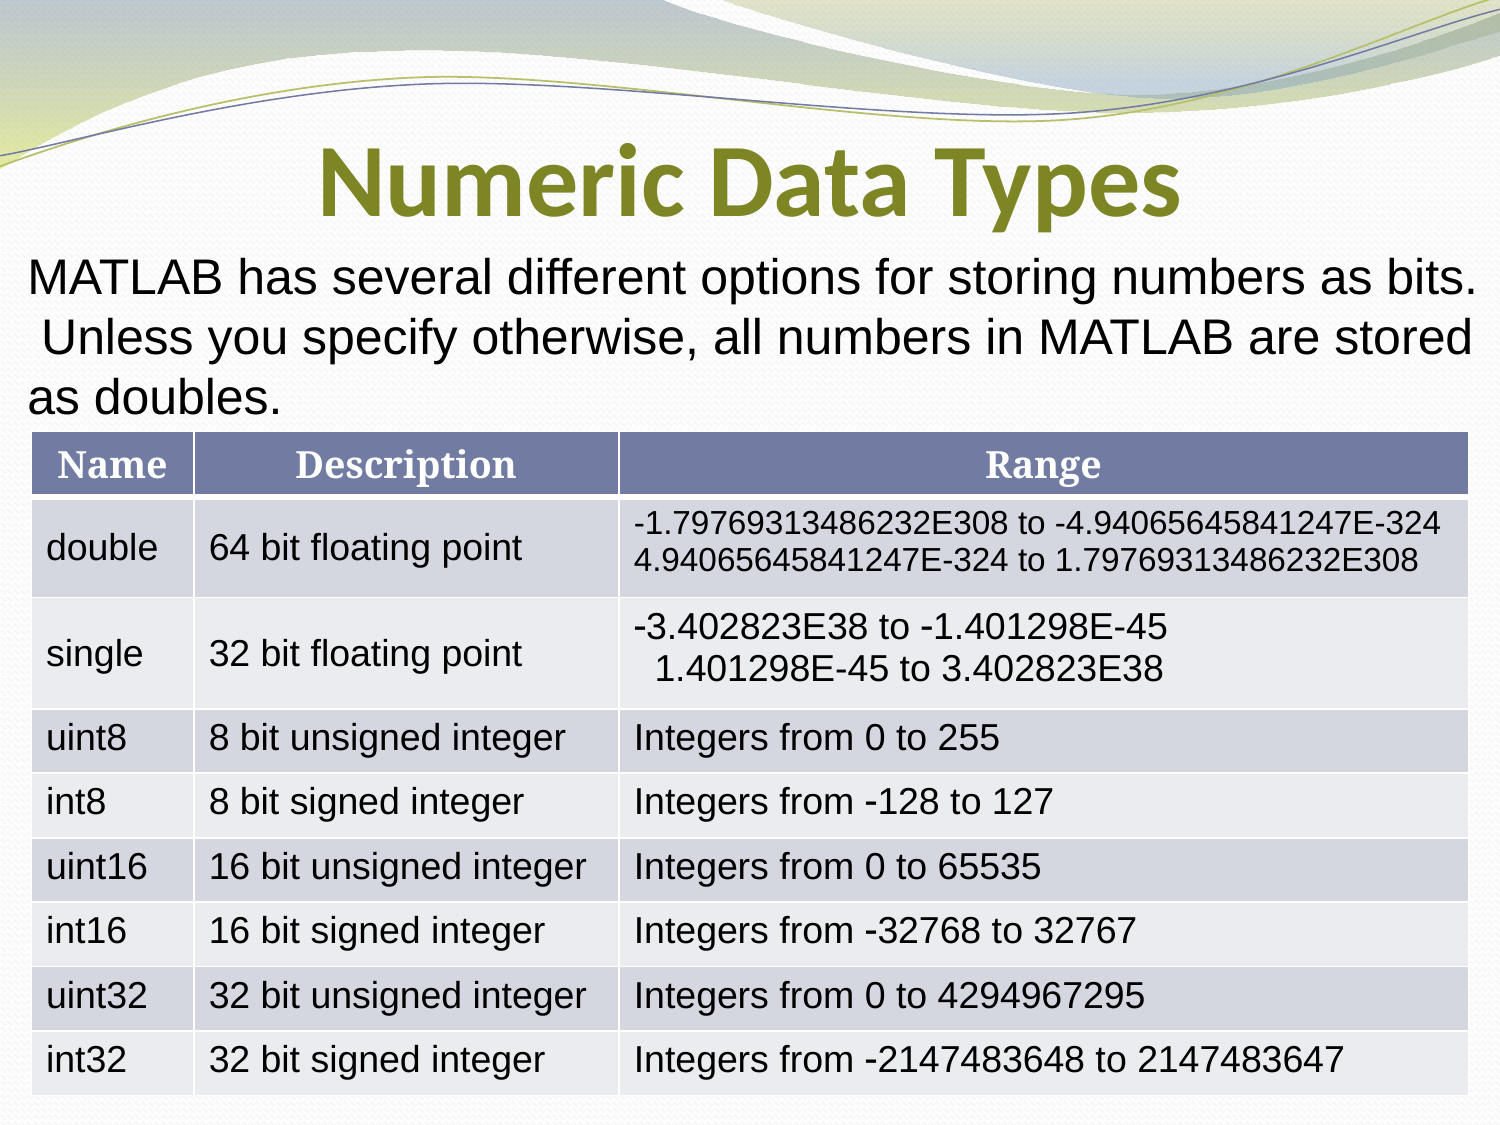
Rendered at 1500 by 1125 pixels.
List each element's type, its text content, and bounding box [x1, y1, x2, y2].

table_cell Integers from -128 to 127 [620, 774, 1468, 837]
table_cell Integers from -32768 to 32767 [620, 903, 1468, 966]
table_cell -3.402823E38 to -1.401298E-45 1.401298E-45 to 3.402823E38 [620, 598, 1468, 708]
table_header Description [195, 433, 618, 494]
table_cell int32 [32, 1032, 193, 1095]
table_cell 64 bit floating point [195, 500, 618, 597]
table_cell -1.79769313486232E308 to -4.94065645841247E-324 4.94065645841247E-324 to 1.79769313486232E308 [620, 500, 1468, 597]
table_cell uint32 [32, 967, 193, 1030]
table_cell Integers from 0 to 65535 [620, 839, 1468, 901]
table_cell 32 bit floating point [195, 598, 618, 708]
table_cell Integers from 0 to 4294967295 [620, 967, 1468, 1030]
text_box MATLAB has several different options for storing numbers as bits. Unless you specify otherwise, all numbers in MATLAB are stored as doubles. [12, 237, 1500, 433]
table_cell double [32, 500, 193, 597]
table_cell uint16 [32, 839, 193, 901]
table_cell Integers from 0 to 255 [620, 710, 1468, 772]
table_header Range [620, 433, 1468, 494]
table_cell int16 [32, 903, 193, 966]
table_cell uint8 [32, 710, 193, 772]
table_cell int8 [32, 774, 193, 837]
table_cell 16 bit unsigned integer [195, 839, 618, 901]
title Numeric Data Types [75, 50, 1425, 237]
table_header Name [32, 433, 193, 494]
table_cell 8 bit unsigned integer [195, 710, 618, 772]
table_cell 32 bit signed integer [195, 1032, 618, 1095]
table_cell Integers from -2147483648 to 2147483647 [620, 1032, 1468, 1095]
table_cell single [32, 598, 193, 708]
table_cell 16 bit signed integer [195, 903, 618, 966]
table_cell 8 bit signed integer [195, 774, 618, 837]
table_cell 32 bit unsigned integer [195, 967, 618, 1030]
